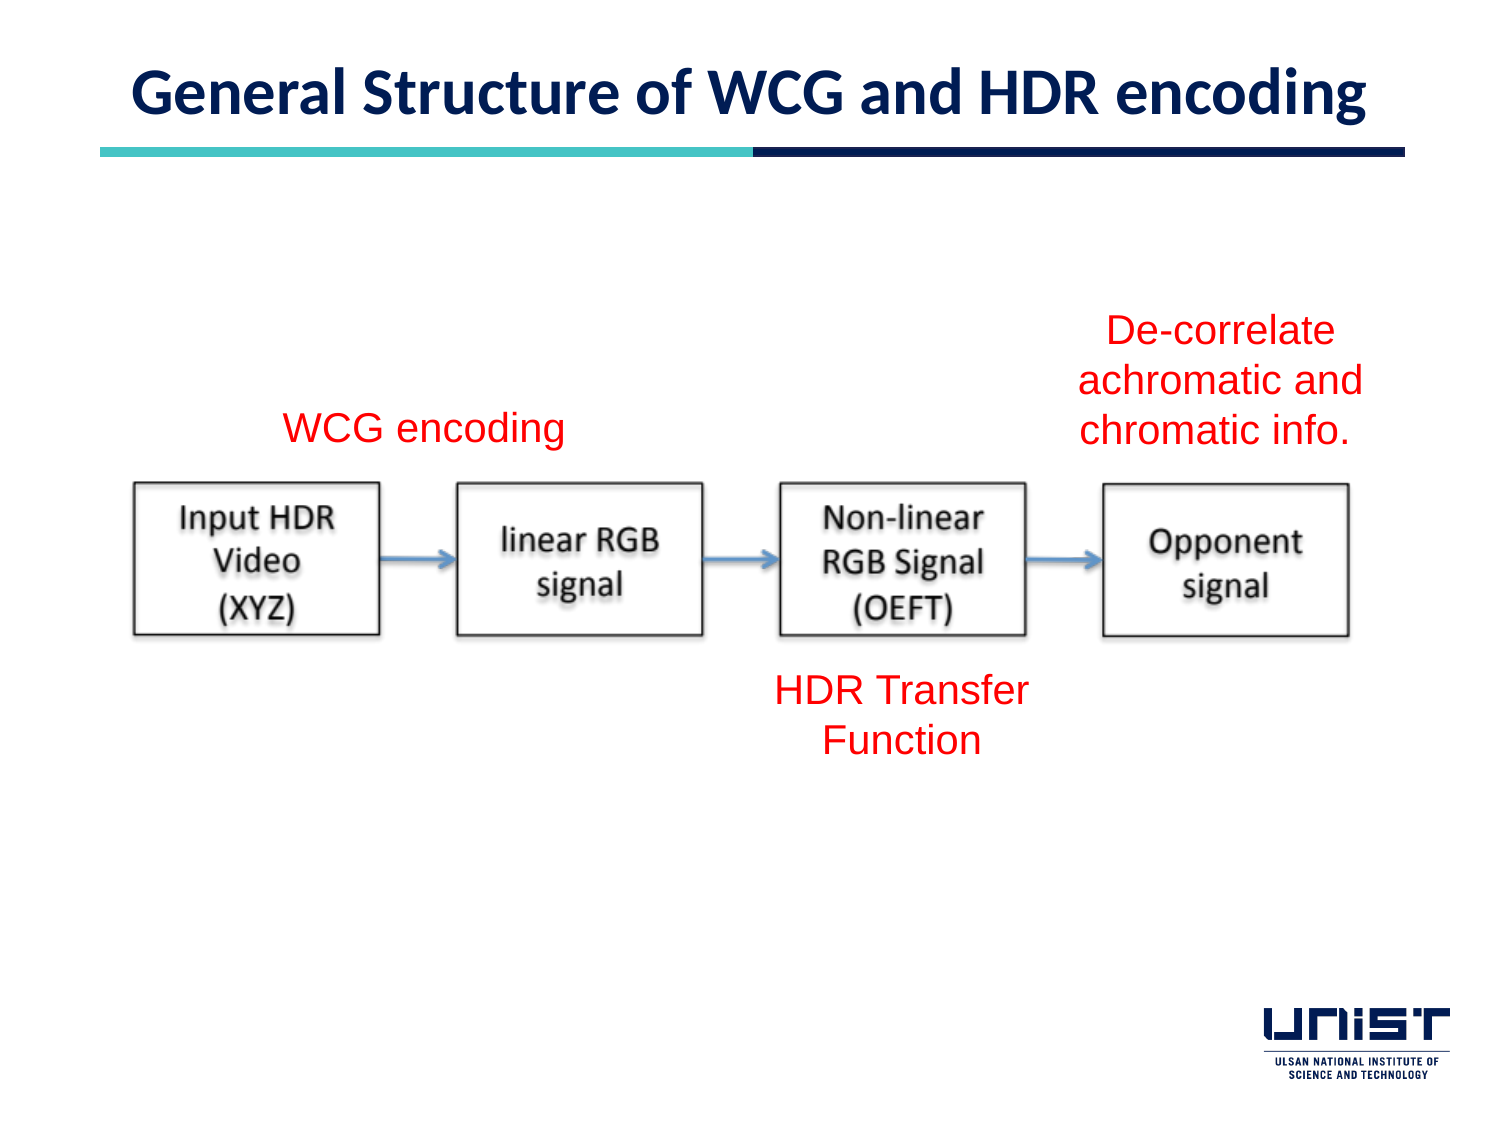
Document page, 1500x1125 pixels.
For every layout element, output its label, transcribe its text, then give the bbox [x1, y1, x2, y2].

title General Structure of WCG and HDR encoding [103, 157, 1397, 163]
text_box De-correlate achromatic and chromatic info. [1061, 295, 1381, 460]
text_box HDR Transfer Function [742, 655, 1062, 770]
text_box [100, 148, 1404, 156]
picture [125, 477, 1355, 648]
text_box WCG encoding [264, 393, 584, 459]
title General Structure of WCG and HDR encoding [103, 24, 1397, 147]
picture [1261, 1003, 1454, 1082]
